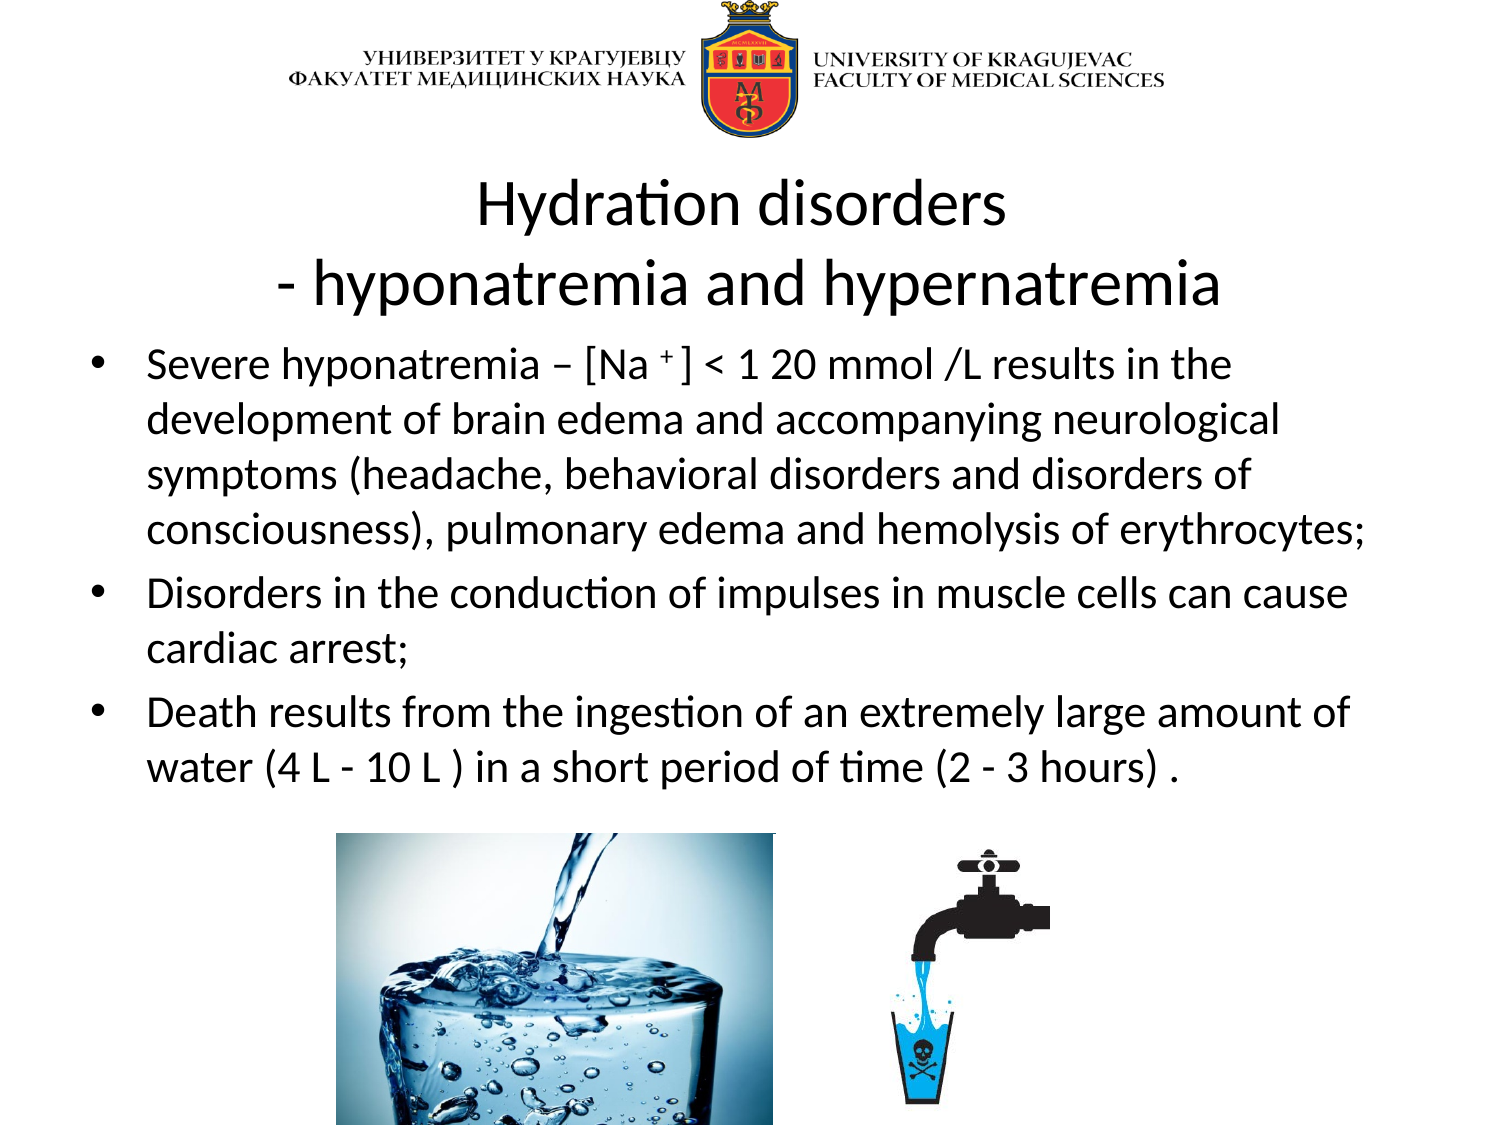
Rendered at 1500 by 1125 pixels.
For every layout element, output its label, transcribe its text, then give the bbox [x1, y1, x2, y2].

title Hydration disorders - hyponatremia and hypernatremia [74, 162, 1426, 315]
picture [289, 0, 1164, 138]
picture [336, 833, 1160, 1125]
list Severe hyponatremia – [Na + ] < 1 20 mmol /L results in the development of brain edema and accompanying neurological symptoms (headache, behavioral disorders and disorders of consciousness), pulmonary edema and hemolysis of erythrocytes; Disorders in the conduction of impulses in muscle cells can cause cardiac arrest; Death results from the ingestion of an extremely large amount of water (4 L - 10 L ) in a short period of time (2 - 3 hours) . [74, 326, 1426, 1107]
